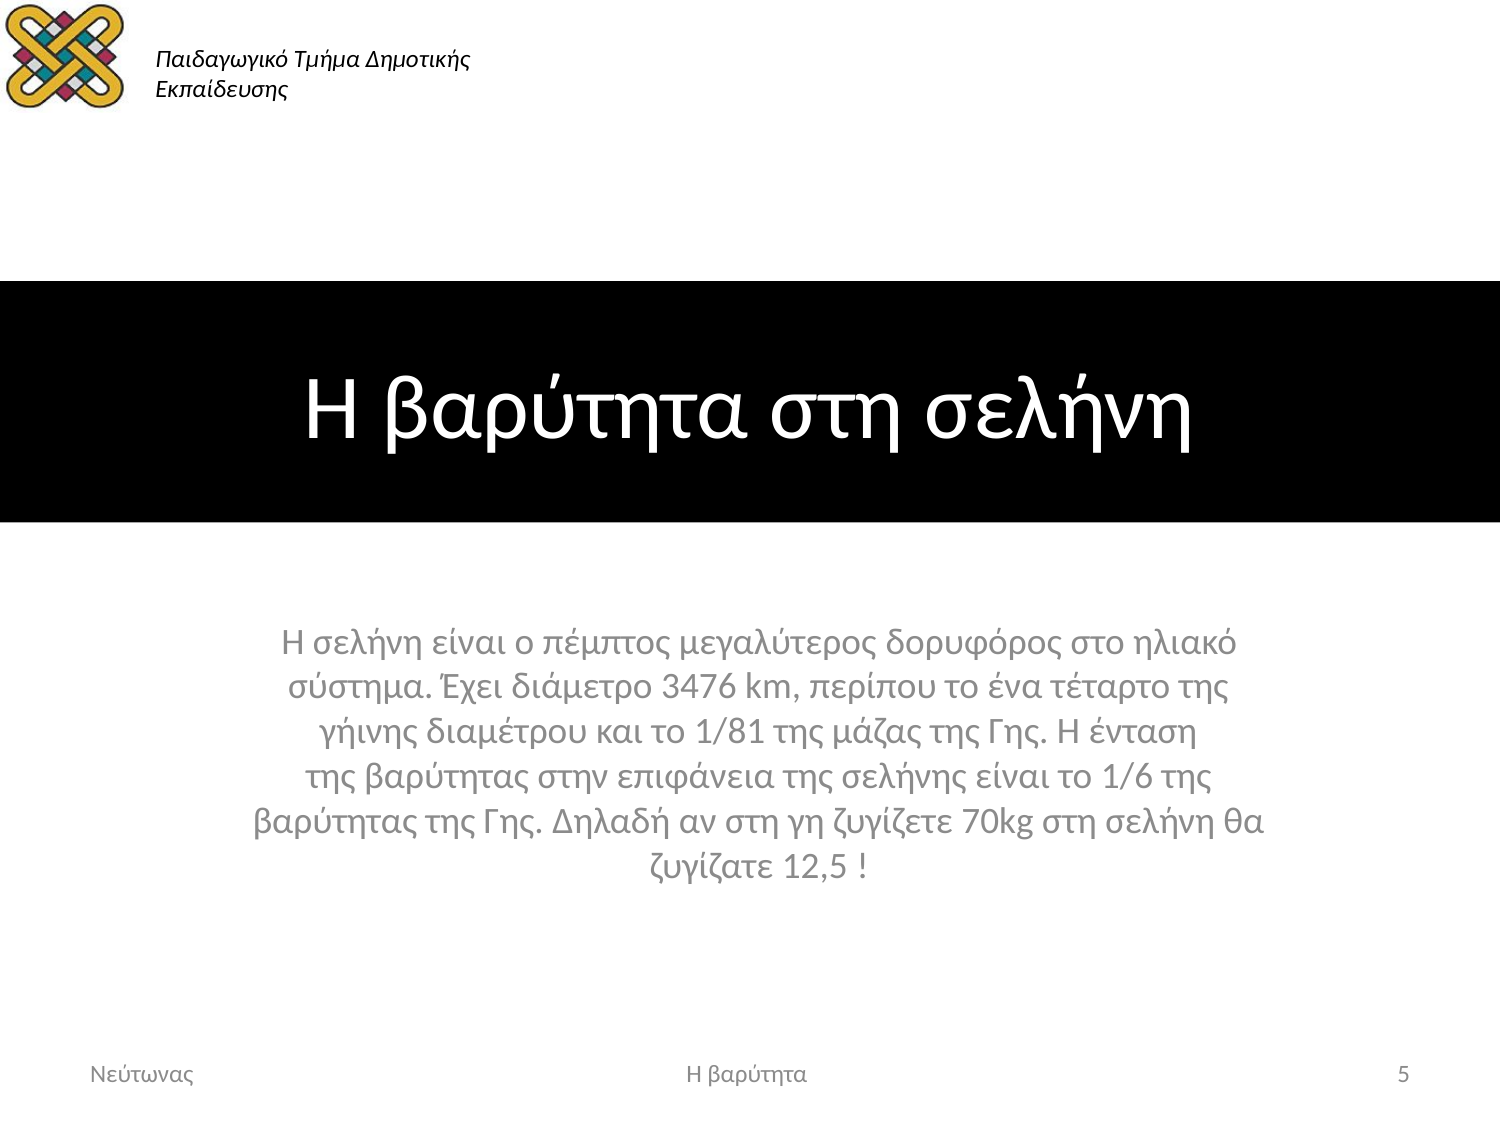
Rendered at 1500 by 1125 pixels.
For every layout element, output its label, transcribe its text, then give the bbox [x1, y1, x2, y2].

picture [0, 0, 129, 113]
footer Η βαρύτητα [512, 1042, 988, 1103]
title Η βαρύτητα στη σελήνη [0, 281, 1500, 523]
slide_number Νεύτωνας [75, 1042, 425, 1103]
subtitle H σελήνη είναι ο πέμπτος μεγαλύτερος δορυφόρος στο ηλιακό σύστημα. Έχει διάμετρο 3476 km, περίπου το ένα τέταρτο της γήινης διαμέτρου και το 1/81 της μάζας της Γης. Η ένταση της βαρύτητας στην επιφάνεια της σελήνης είναι το 1/6 της βαρύτητας της Γης. Δηλαδή αν στη γη ζυγίζετε 70kg στη σελήνη θα ζυγίζατε 12,5 ! [234, 609, 1285, 897]
slide_number 5 [1074, 1042, 1425, 1103]
